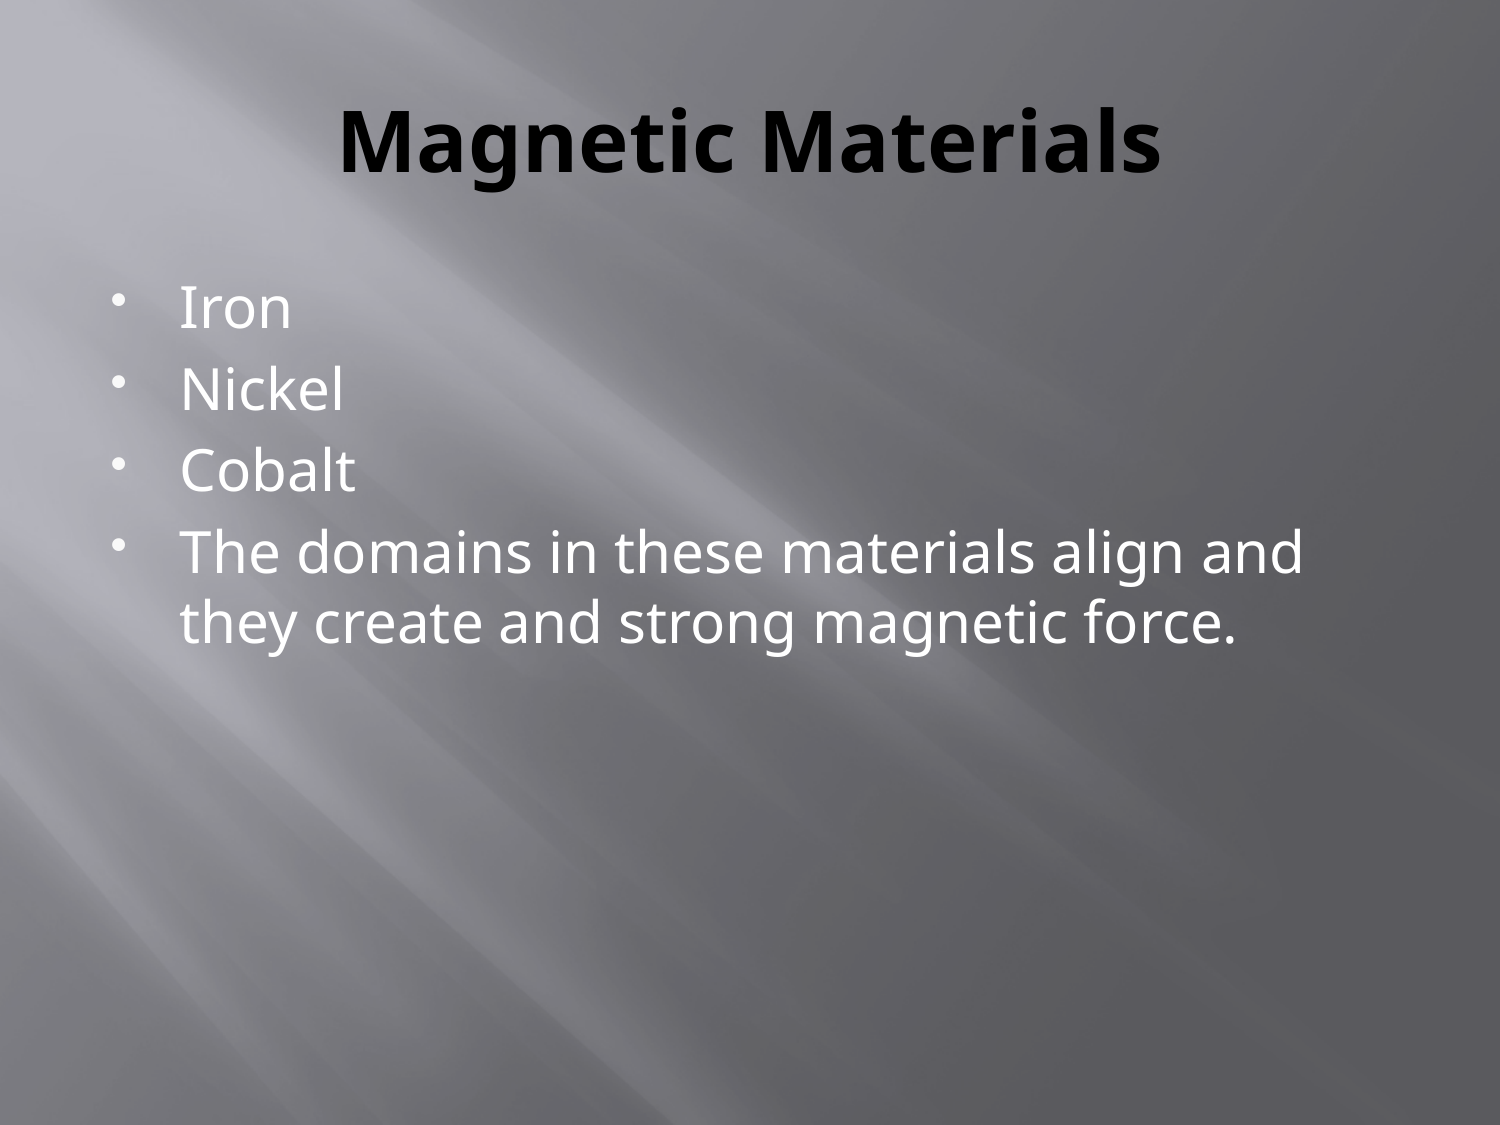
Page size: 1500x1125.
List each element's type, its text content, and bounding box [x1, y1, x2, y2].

title Magnetic Materials [75, 45, 1425, 233]
list Iron Nickel Cobalt The domains in these materials align and they create and strong magnetic force. [75, 262, 1425, 1035]
